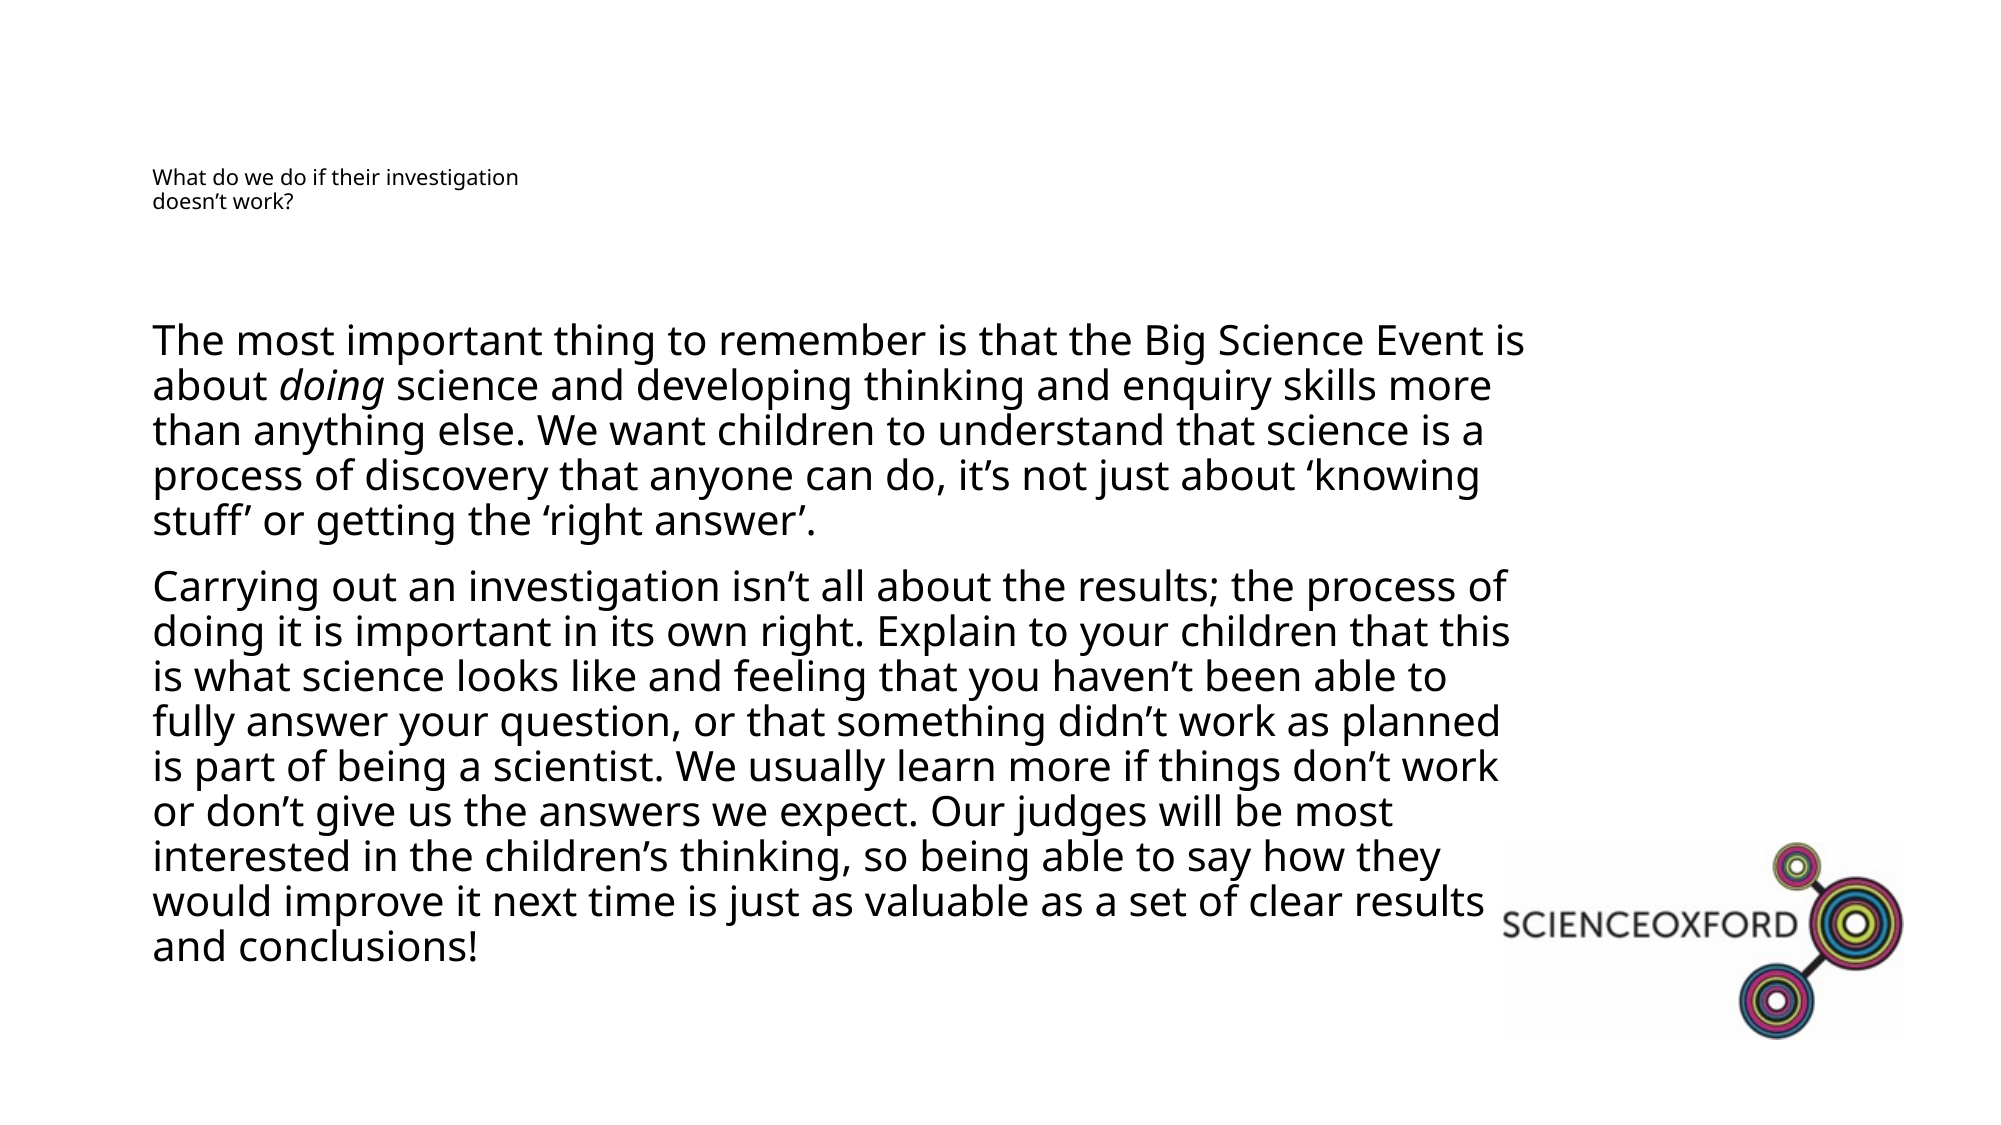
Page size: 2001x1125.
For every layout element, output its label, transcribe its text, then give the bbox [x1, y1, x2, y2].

picture [1502, 842, 1904, 1040]
title What do we do if their investigation doesn’t work? [137, 87, 1863, 272]
list The most important thing to remember is that the Big Science Event is about doing science and developing thinking and enquiry skills more than anything else. We want children to understand that science is a process of discovery that anyone can do, it’s not just about ‘knowing stuff’ or getting the ‘right answer’. Carrying out an investigation isn’t all about the results; the process of doing it is important in its own right. Explain to your children that this is what science looks like and feeling that you haven’t been able to fully answer your question, or that something didn’t work as planned is part of being a scientist. We usually learn more if things don’t work or don’t give us the answers we expect. Our judges will be most interested in the children’s thinking, so being able to say how they would improve it next time is just as valuable as a set of clear results and conclusions! [137, 311, 1554, 1053]
